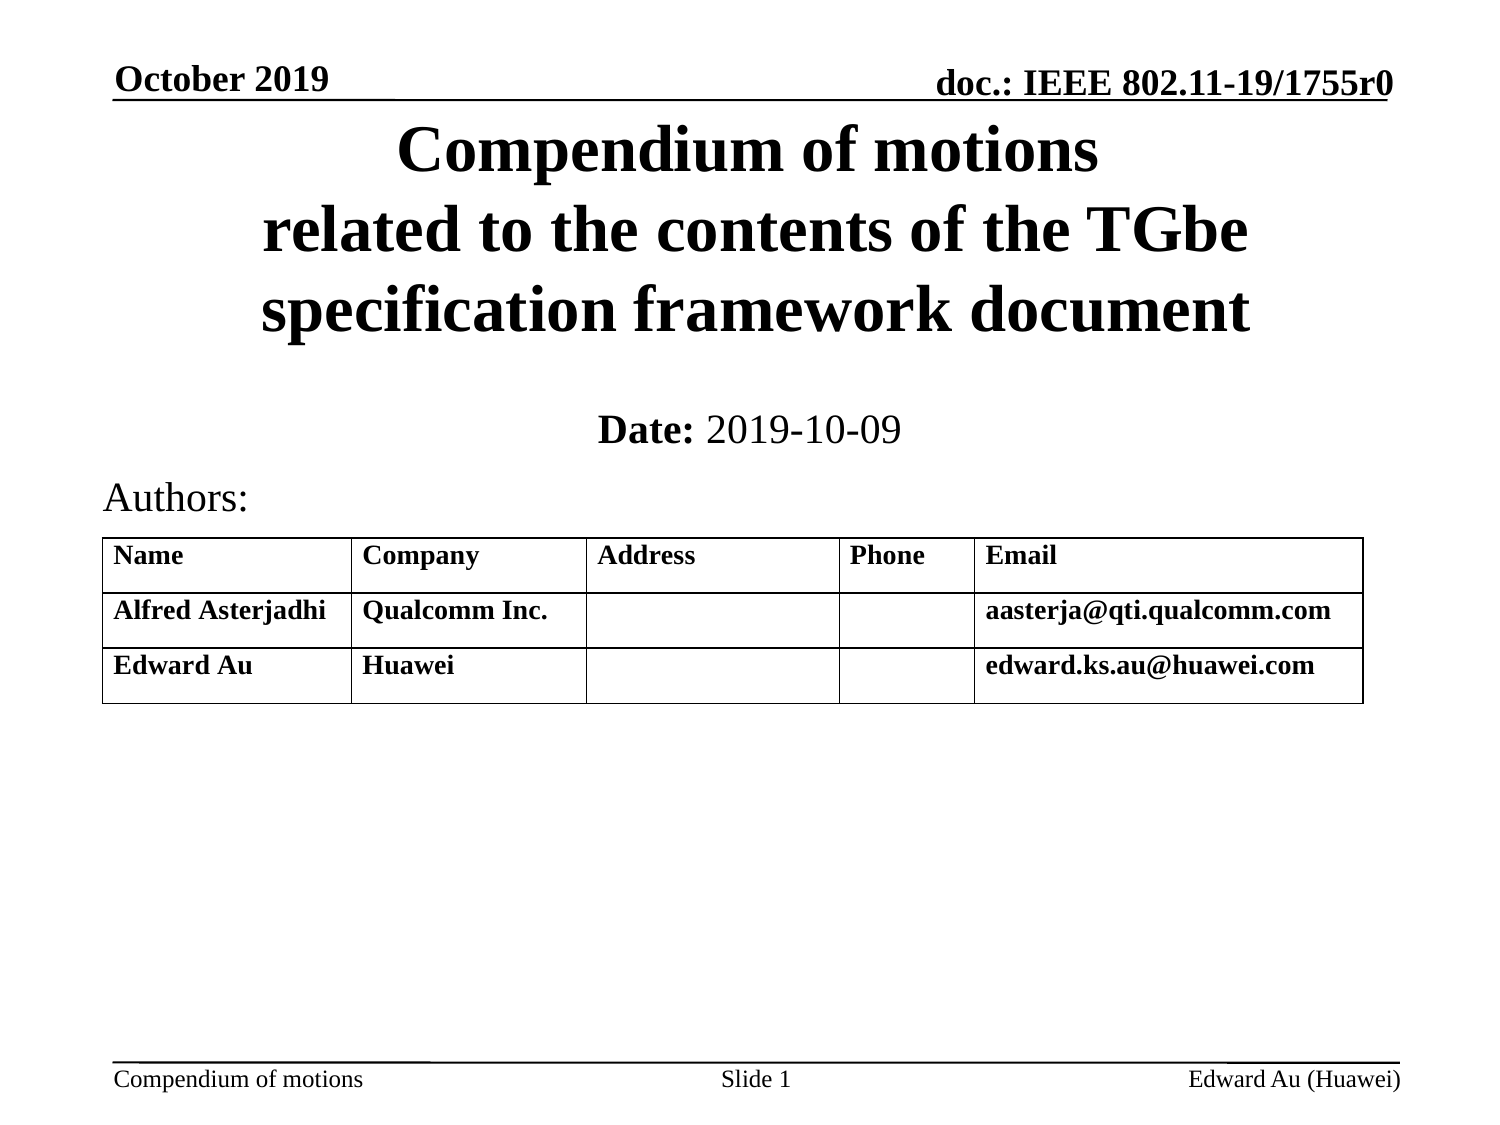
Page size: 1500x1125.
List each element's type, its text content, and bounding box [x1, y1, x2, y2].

slide_number Slide 1 [712, 1061, 800, 1123]
text_box Authors: [87, 462, 325, 525]
title Compendium of motions related to the contents of the TGbe specification framework document [112, 137, 1402, 313]
list Date: 2019-10-09 [112, 393, 1388, 460]
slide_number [114, 54, 493, 100]
footer Edward Au (Huawei) [902, 1061, 1402, 1093]
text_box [87, 537, 1388, 751]
